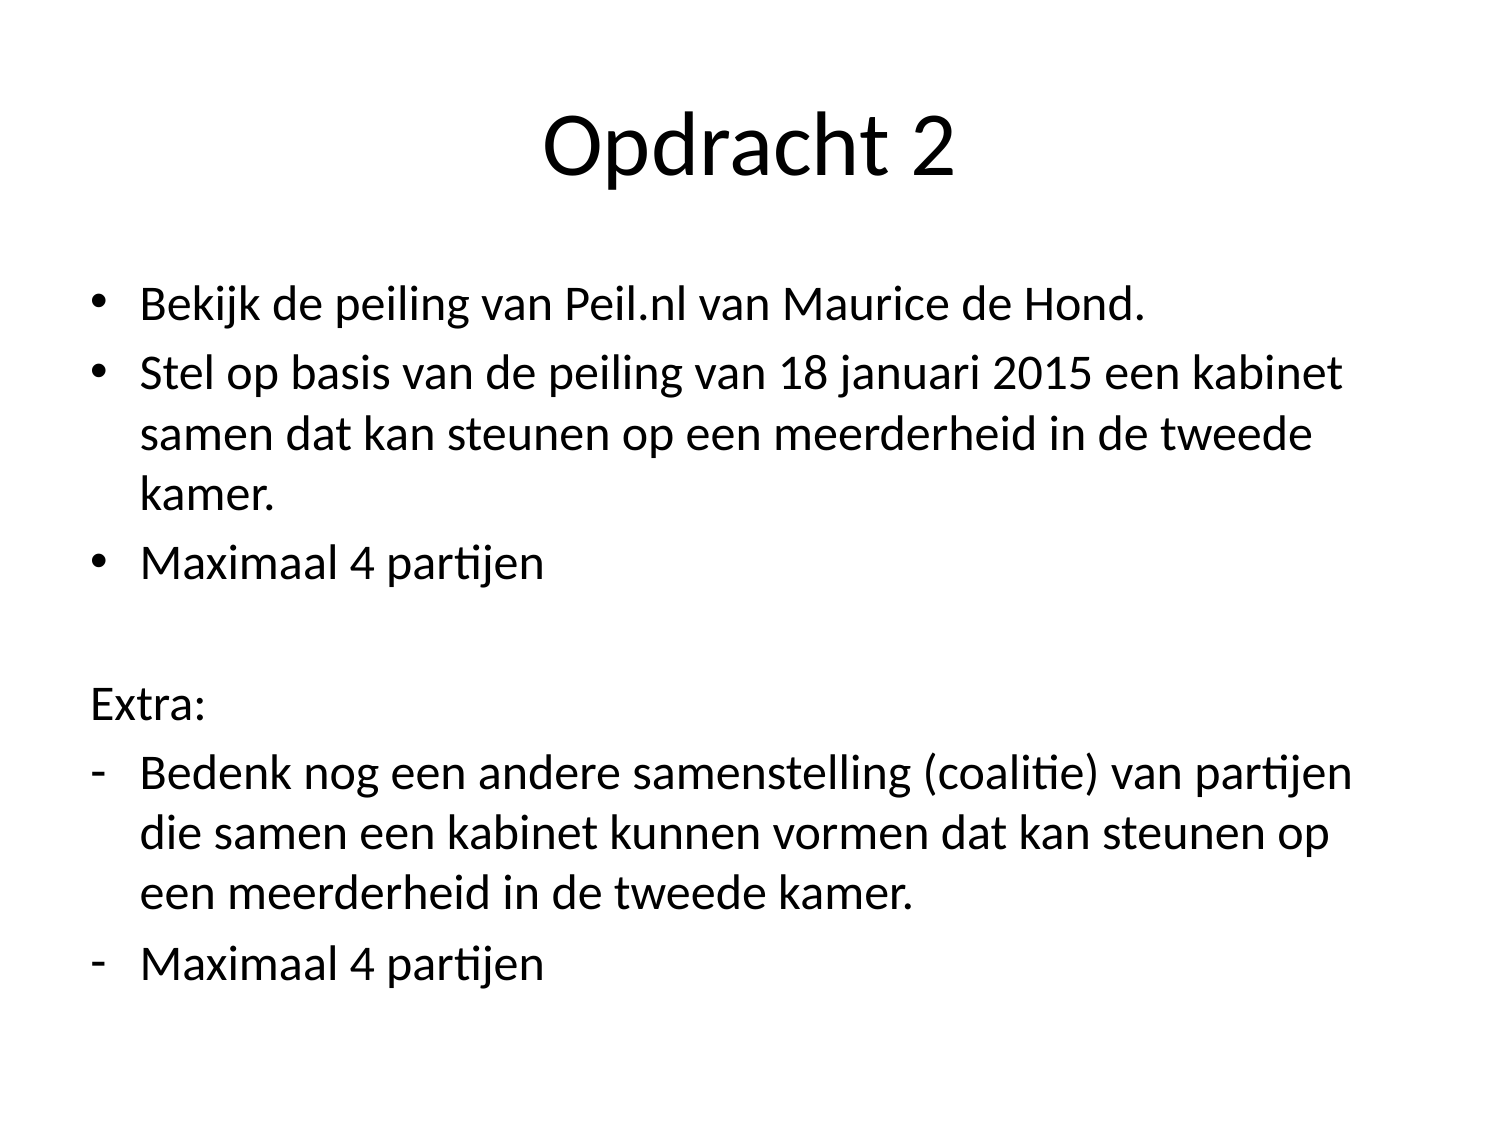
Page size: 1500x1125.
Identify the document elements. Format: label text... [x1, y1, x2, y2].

list Bekijk de peiling van Peil.nl van Maurice de Hond. Stel op basis van de peiling van 18 januari 2015 een kabinet samen dat kan steunen op een meerderheid in de tweede kamer. Maximaal 4 partijen Extra: Bedenk nog een andere samenstelling (coalitie) van partijen die samen een kabinet kunnen vormen dat kan steunen op een meerderheid in de tweede kamer. Maximaal 4 partijen [75, 262, 1425, 1005]
title Opdracht 2 [75, 45, 1425, 233]
